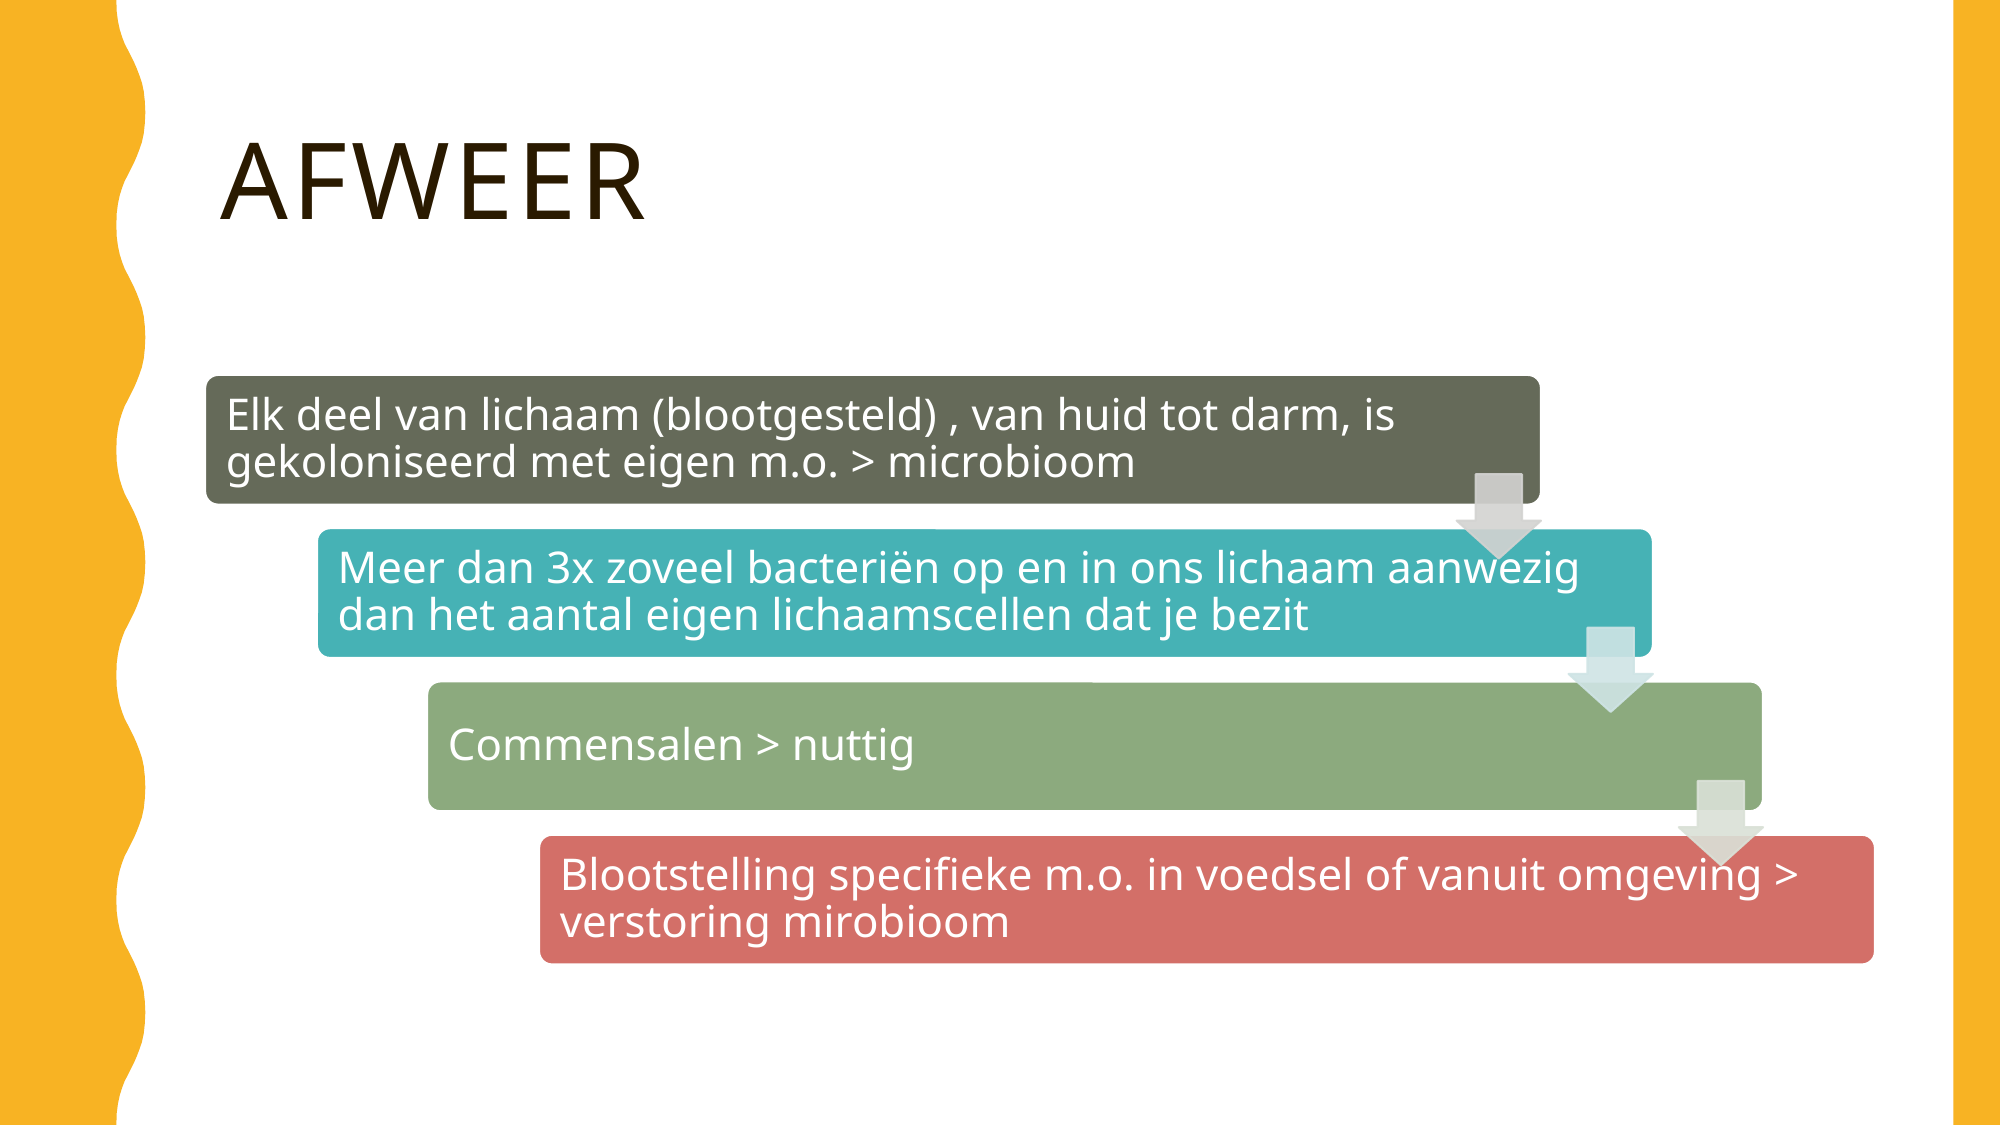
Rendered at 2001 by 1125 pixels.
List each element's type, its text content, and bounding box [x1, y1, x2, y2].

text_box [1952, 0, 2000, 1125]
text_box [0, 0, 146, 1125]
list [205, 374, 1875, 965]
text_box [117, 0, 1952, 1125]
title Afweer [205, 62, 1875, 308]
